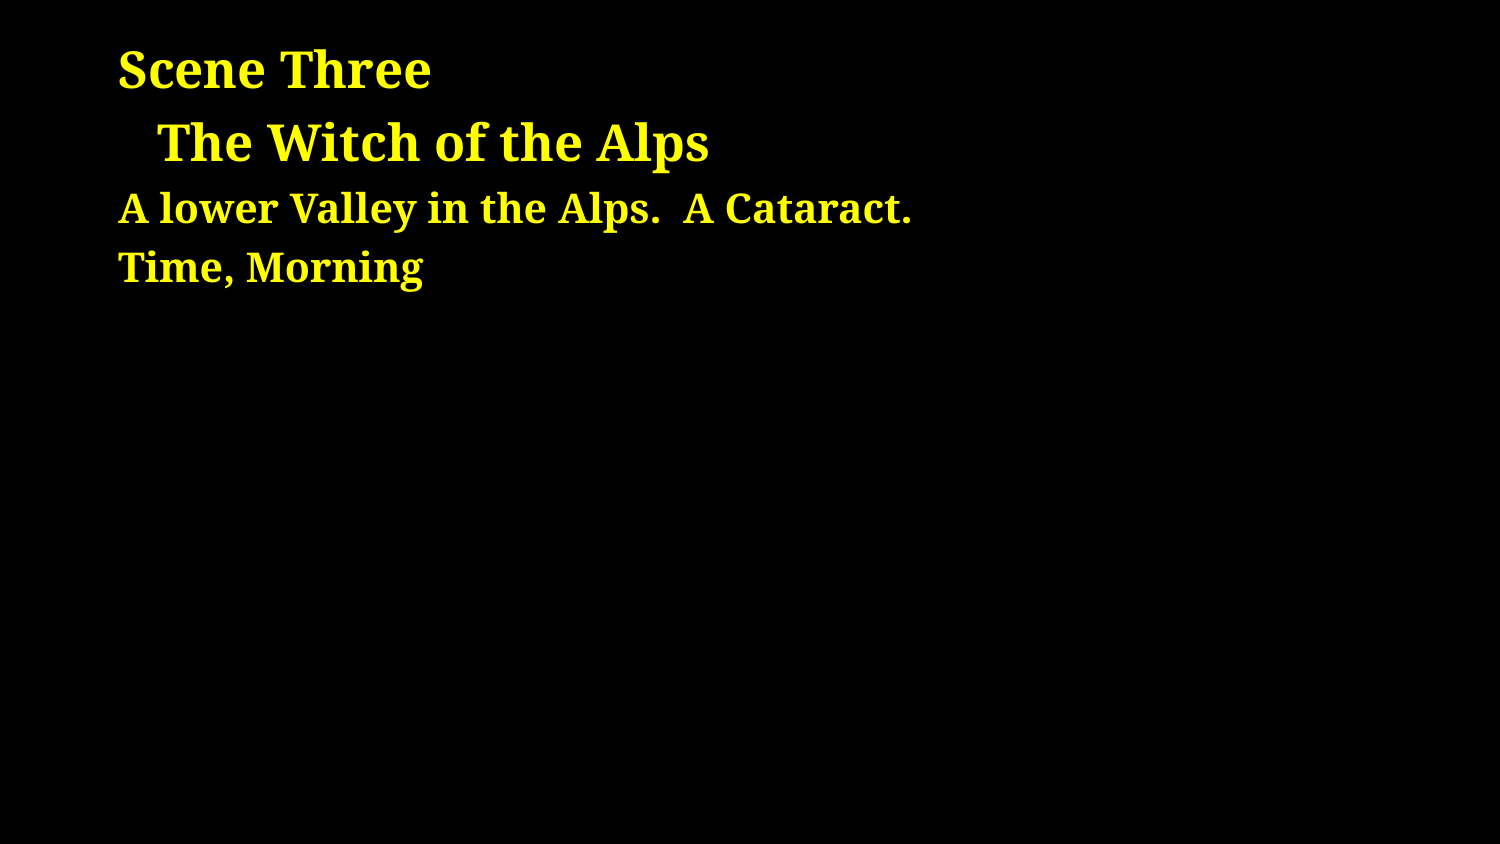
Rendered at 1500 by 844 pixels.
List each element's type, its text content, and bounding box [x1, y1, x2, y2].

title Scene Three The Witch of the Alps A lower Valley in the Alps. A Cataract. Time, Morning [103, 17, 1397, 299]
